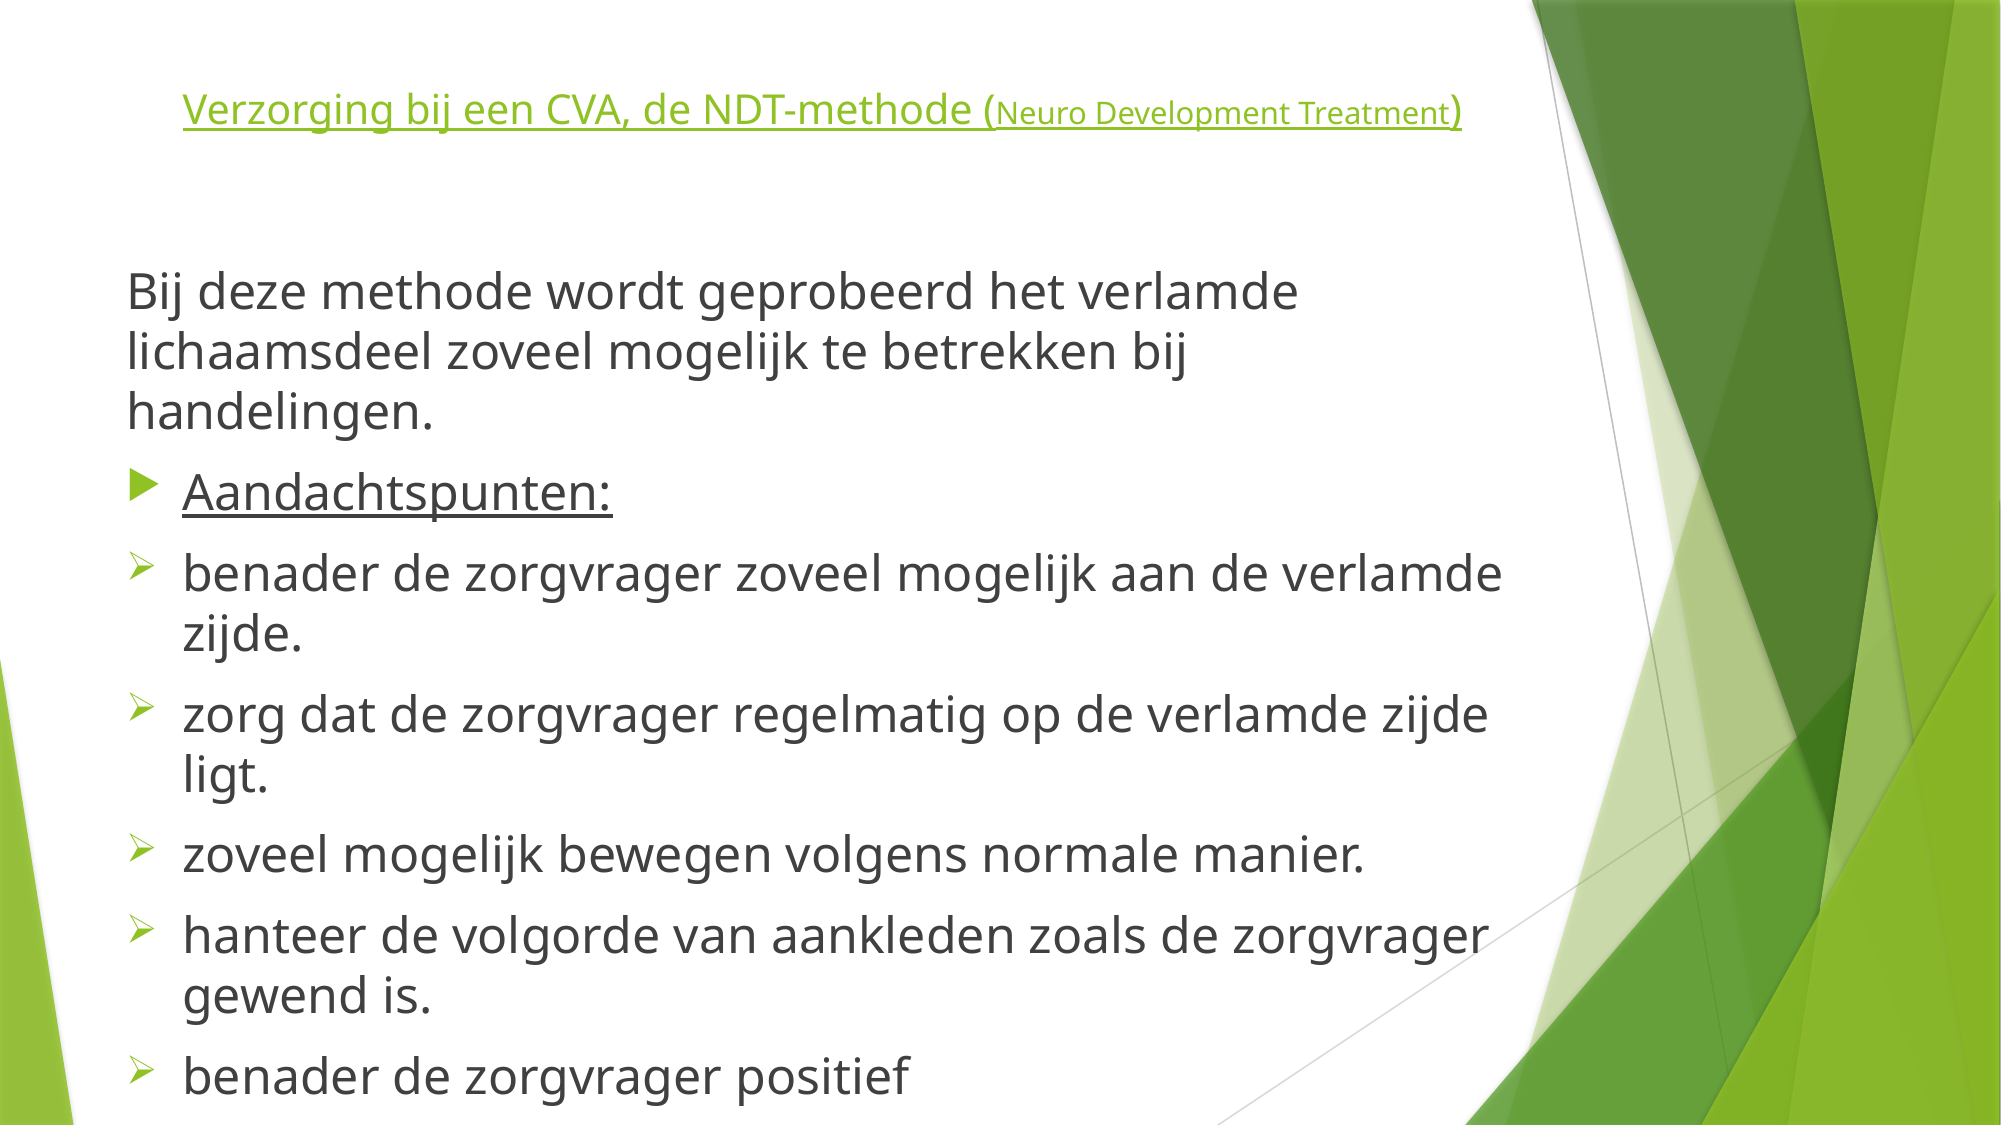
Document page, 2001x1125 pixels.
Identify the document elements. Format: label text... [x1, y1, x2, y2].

list Bij deze methode wordt geprobeerd het verlamde lichaamsdeel zoveel mogelijk te betrekken bij handelingen. Aandachtspunten: benader de zorgvrager zoveel mogelijk aan de verlamde zijde. zorg dat de zorgvrager regelmatig op de verlamde zijde ligt. zoveel mogelijk bewegen volgens normale manier. hanteer de volgorde van aankleden zoals de zorgvrager gewend is. benader de zorgvrager positief [111, 171, 1522, 1079]
title Verzorging bij een CVA, de NDT-methode (Neuro Development Treatment) [167, 76, 1578, 172]
